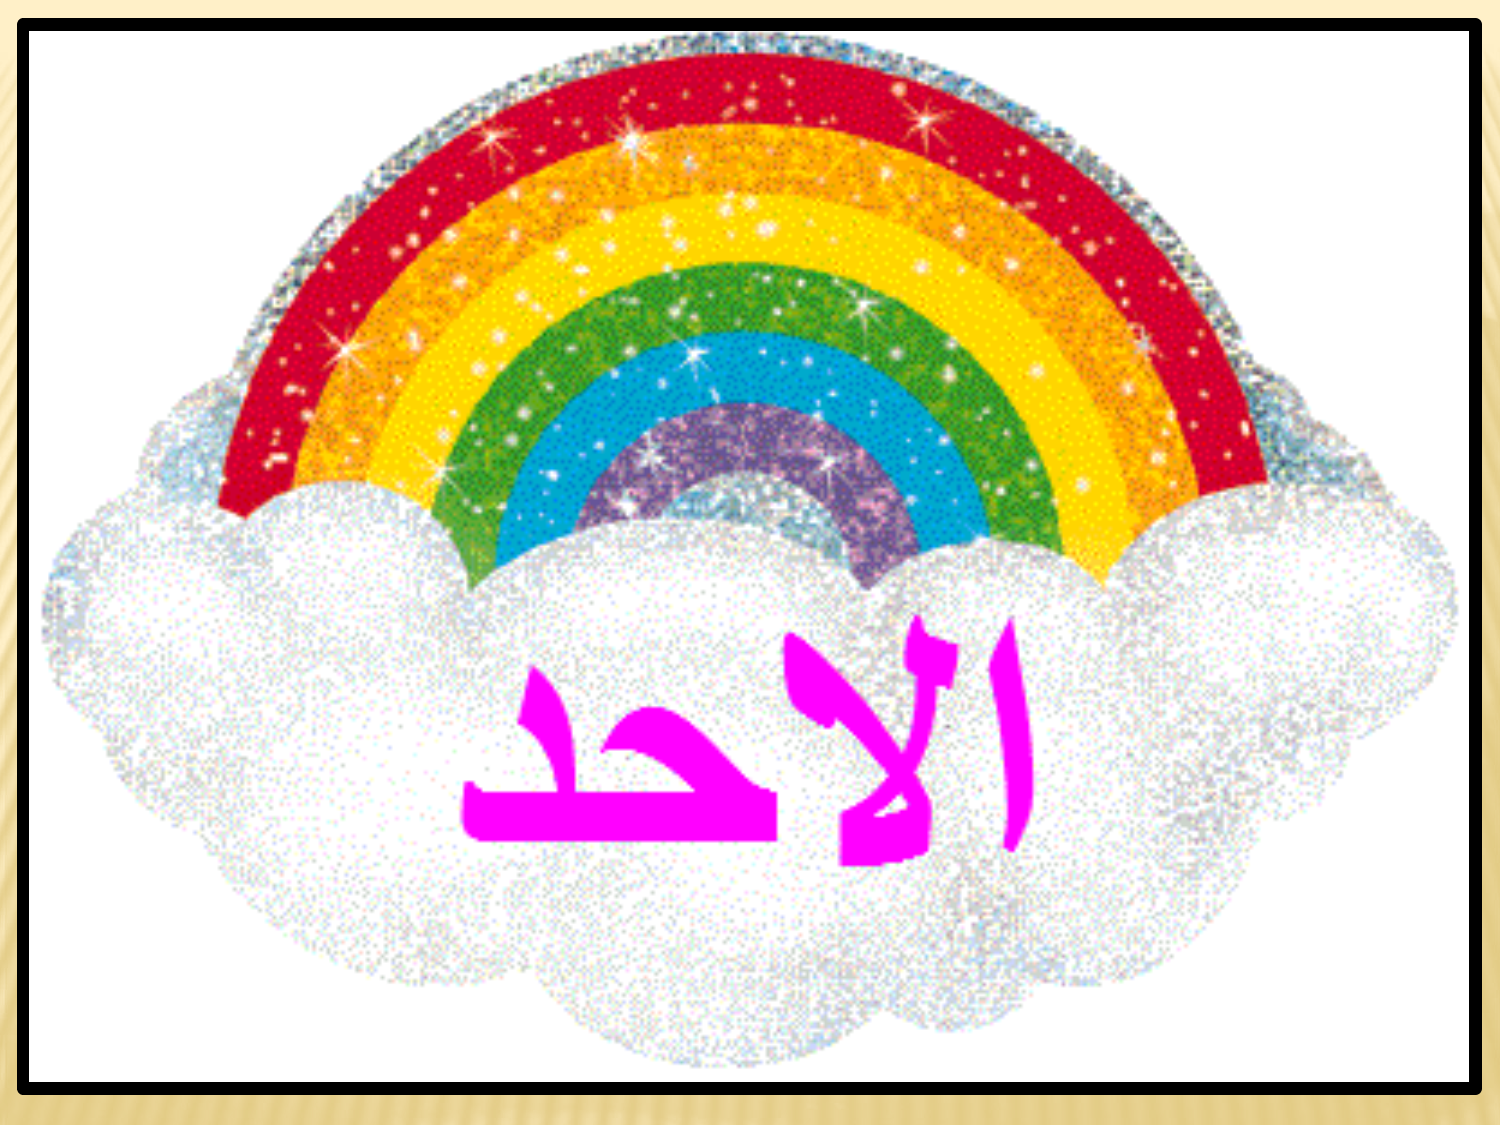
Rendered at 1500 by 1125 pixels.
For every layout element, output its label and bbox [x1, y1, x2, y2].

picture [29, 30, 1470, 1083]
